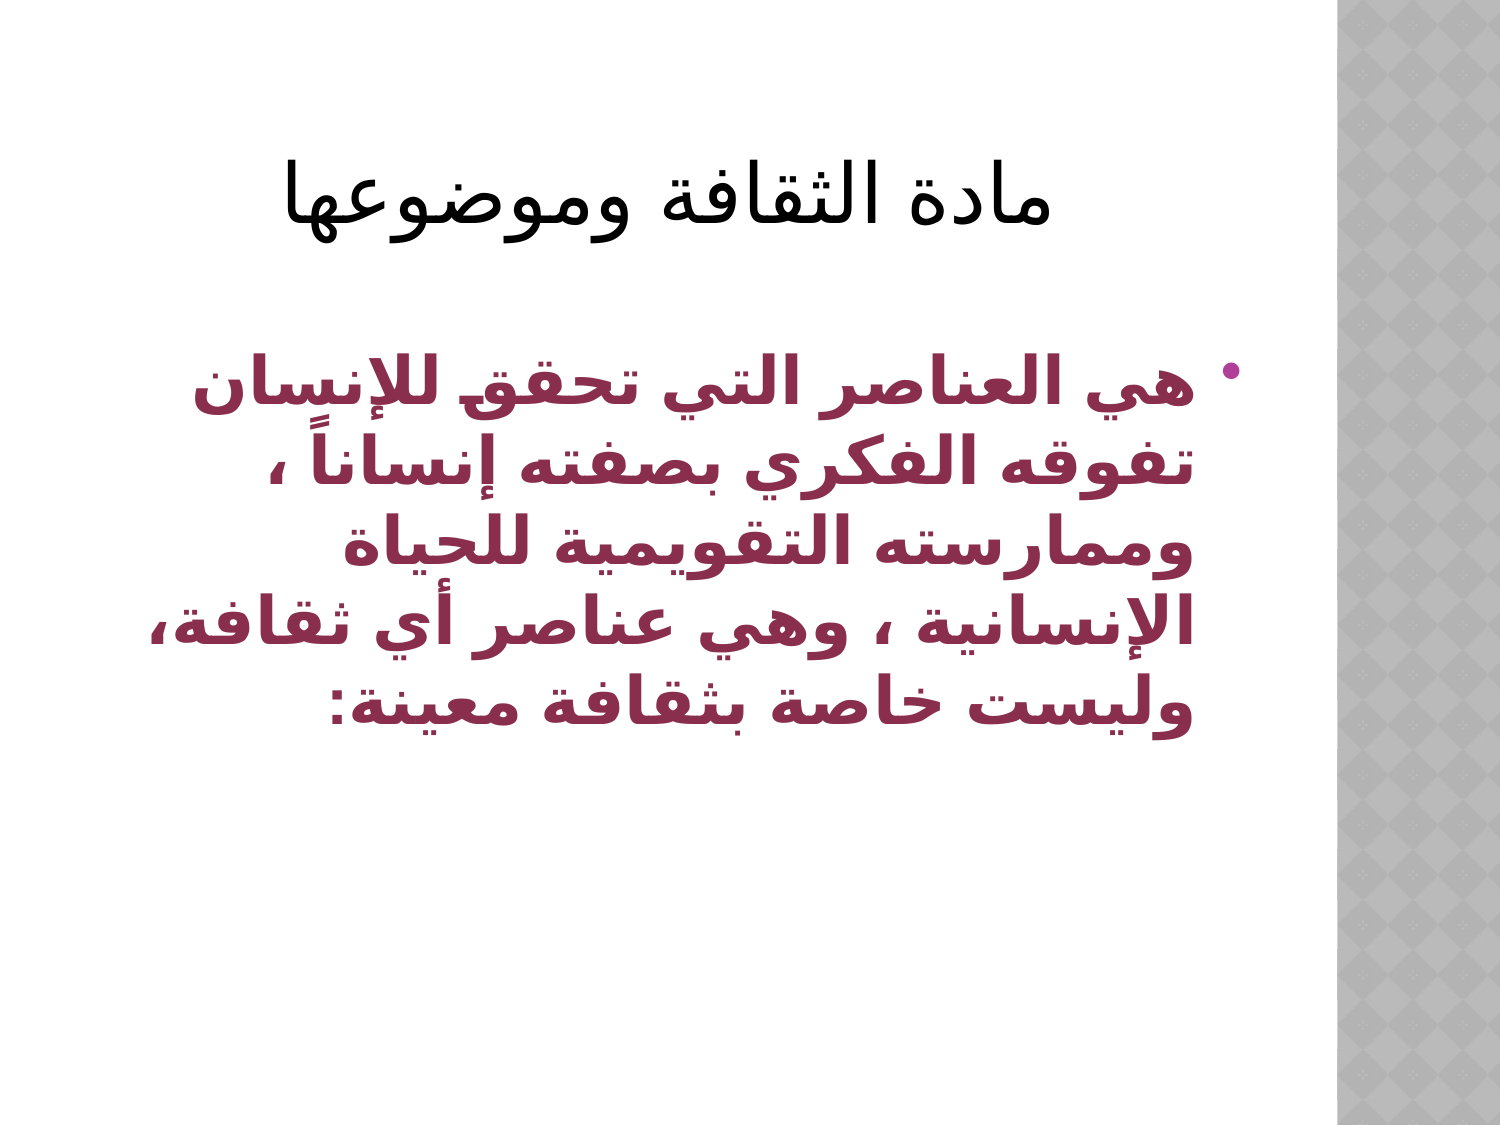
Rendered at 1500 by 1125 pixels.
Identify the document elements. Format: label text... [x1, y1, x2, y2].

list هي العناصر التي تحقق للإنسان تفوقه الفكري بصفته إنساناً ، وممارسته التقويمية للحياة الإنسانية ، وهي عناصر أي ثقافة، وليست خاصة بثقافة معينة: [70, 329, 1258, 1125]
title مادة الثقافة وموضوعها [75, 52, 1263, 240]
